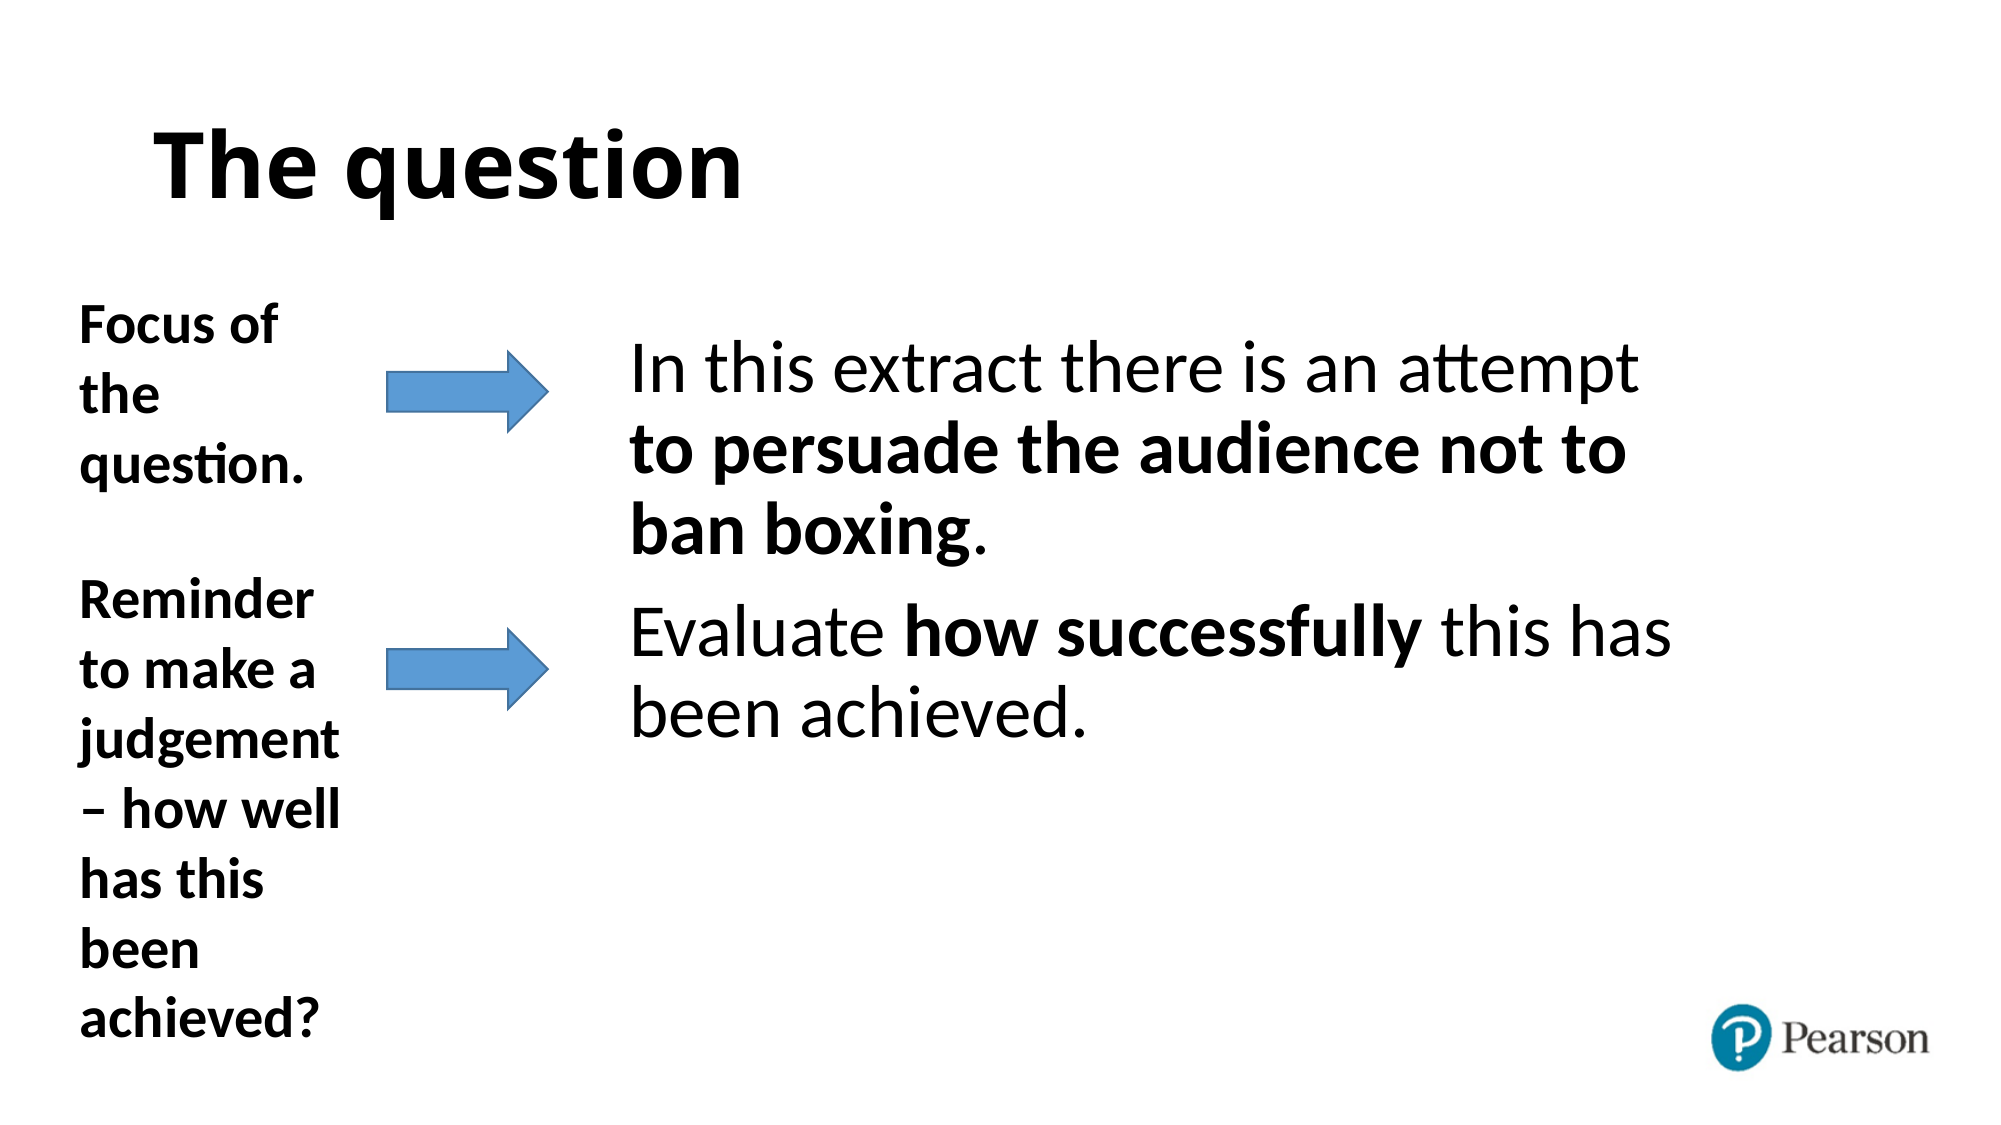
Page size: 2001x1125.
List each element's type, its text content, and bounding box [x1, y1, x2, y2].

text_box Reminder to make a judgement – how well has this been achieved? [65, 552, 360, 1057]
title The question [137, 59, 1863, 278]
text_box Focus of the question. [65, 278, 337, 503]
list In this extract there is an attempt to persuade the audience not to ban boxing. Evaluate how successfully this has been achieved. [614, 320, 1692, 989]
text_box [386, 626, 550, 712]
text_box [386, 349, 550, 434]
picture [1701, 989, 1940, 1082]
